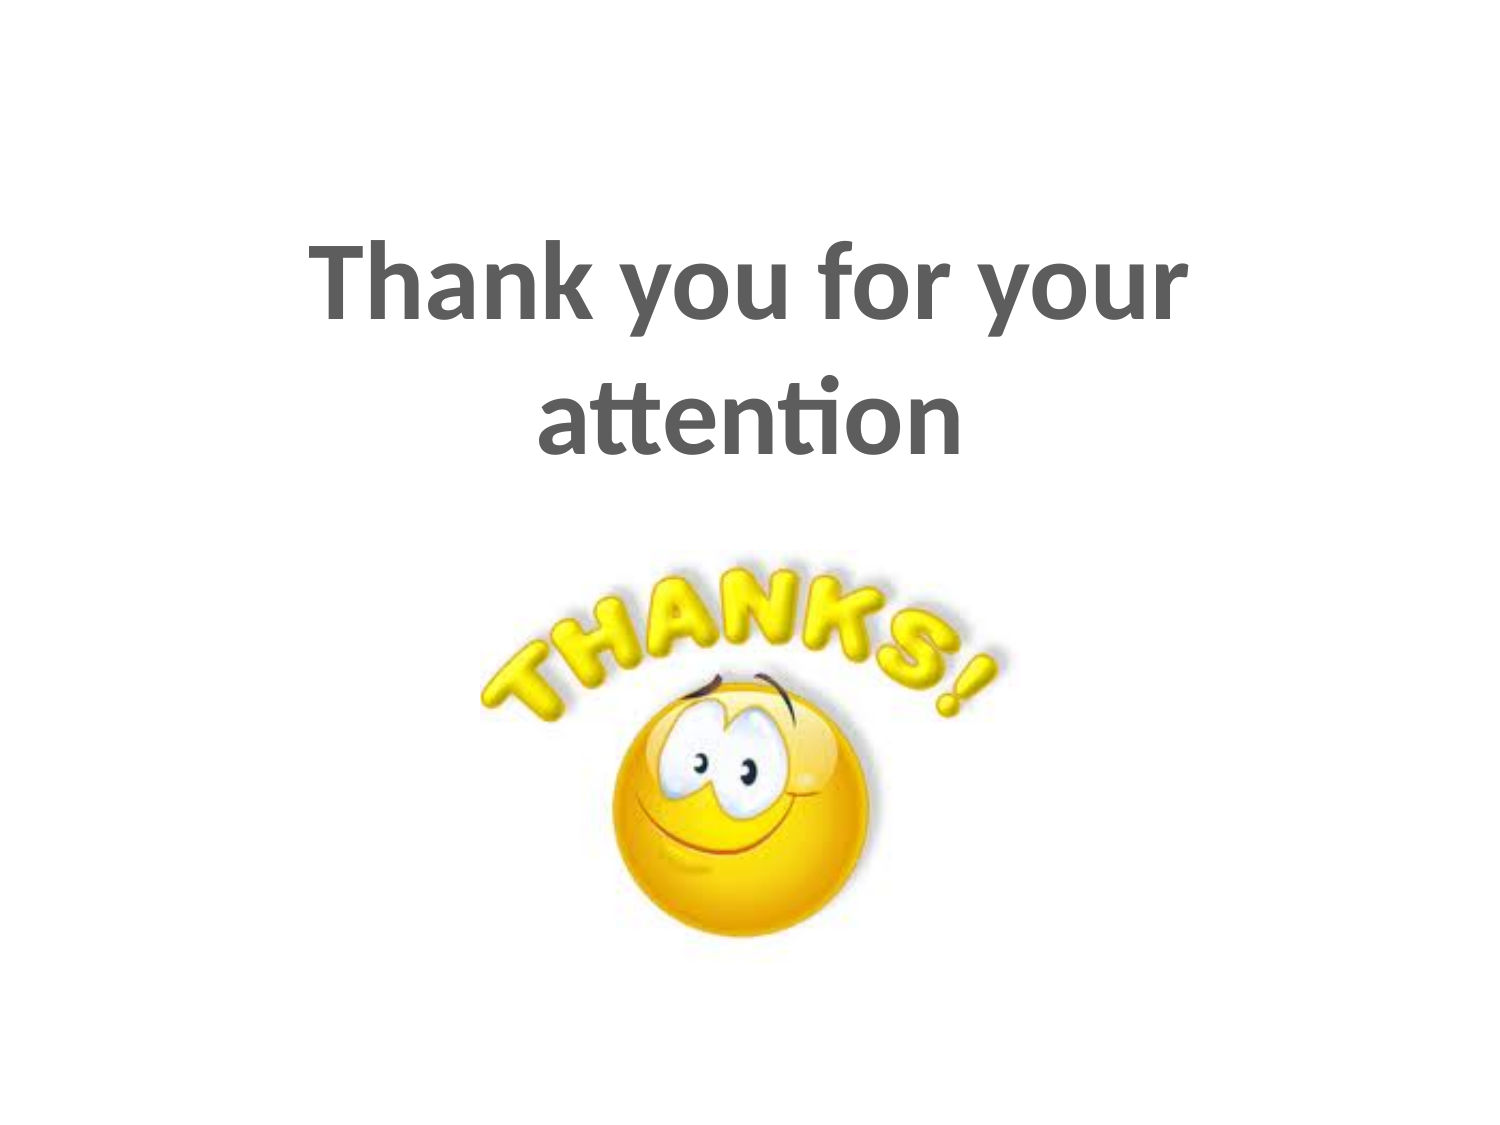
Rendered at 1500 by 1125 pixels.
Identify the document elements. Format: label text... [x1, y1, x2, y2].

text_box Thank you for your attention [117, 199, 1383, 485]
picture [480, 550, 1020, 980]
